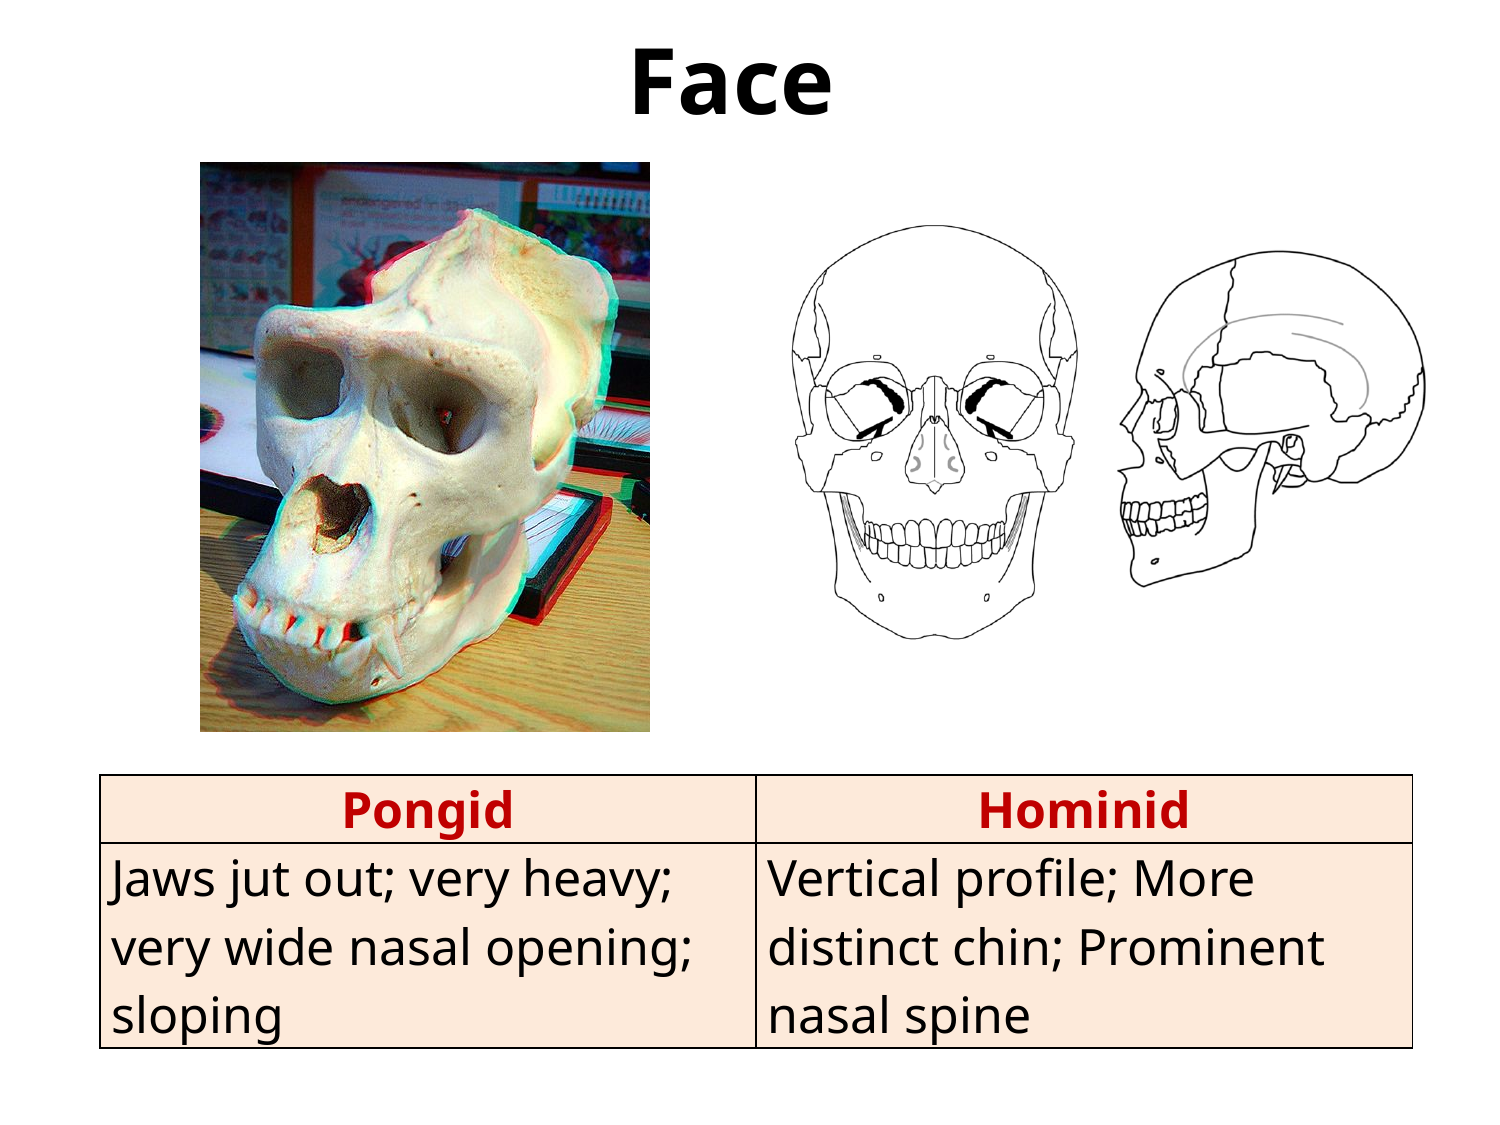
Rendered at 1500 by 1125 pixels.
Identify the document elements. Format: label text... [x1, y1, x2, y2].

table_cell Jaws jut out; very heavy; very wide nasal opening; sloping [101, 844, 755, 1047]
picture [774, 212, 1438, 646]
table_header Pongid [101, 776, 755, 842]
picture [199, 162, 651, 732]
title Face [412, 0, 1051, 156]
table_cell Vertical profile; More distinct chin; Prominent nasal spine [757, 844, 1412, 1047]
table_header Hominid [757, 776, 1412, 842]
